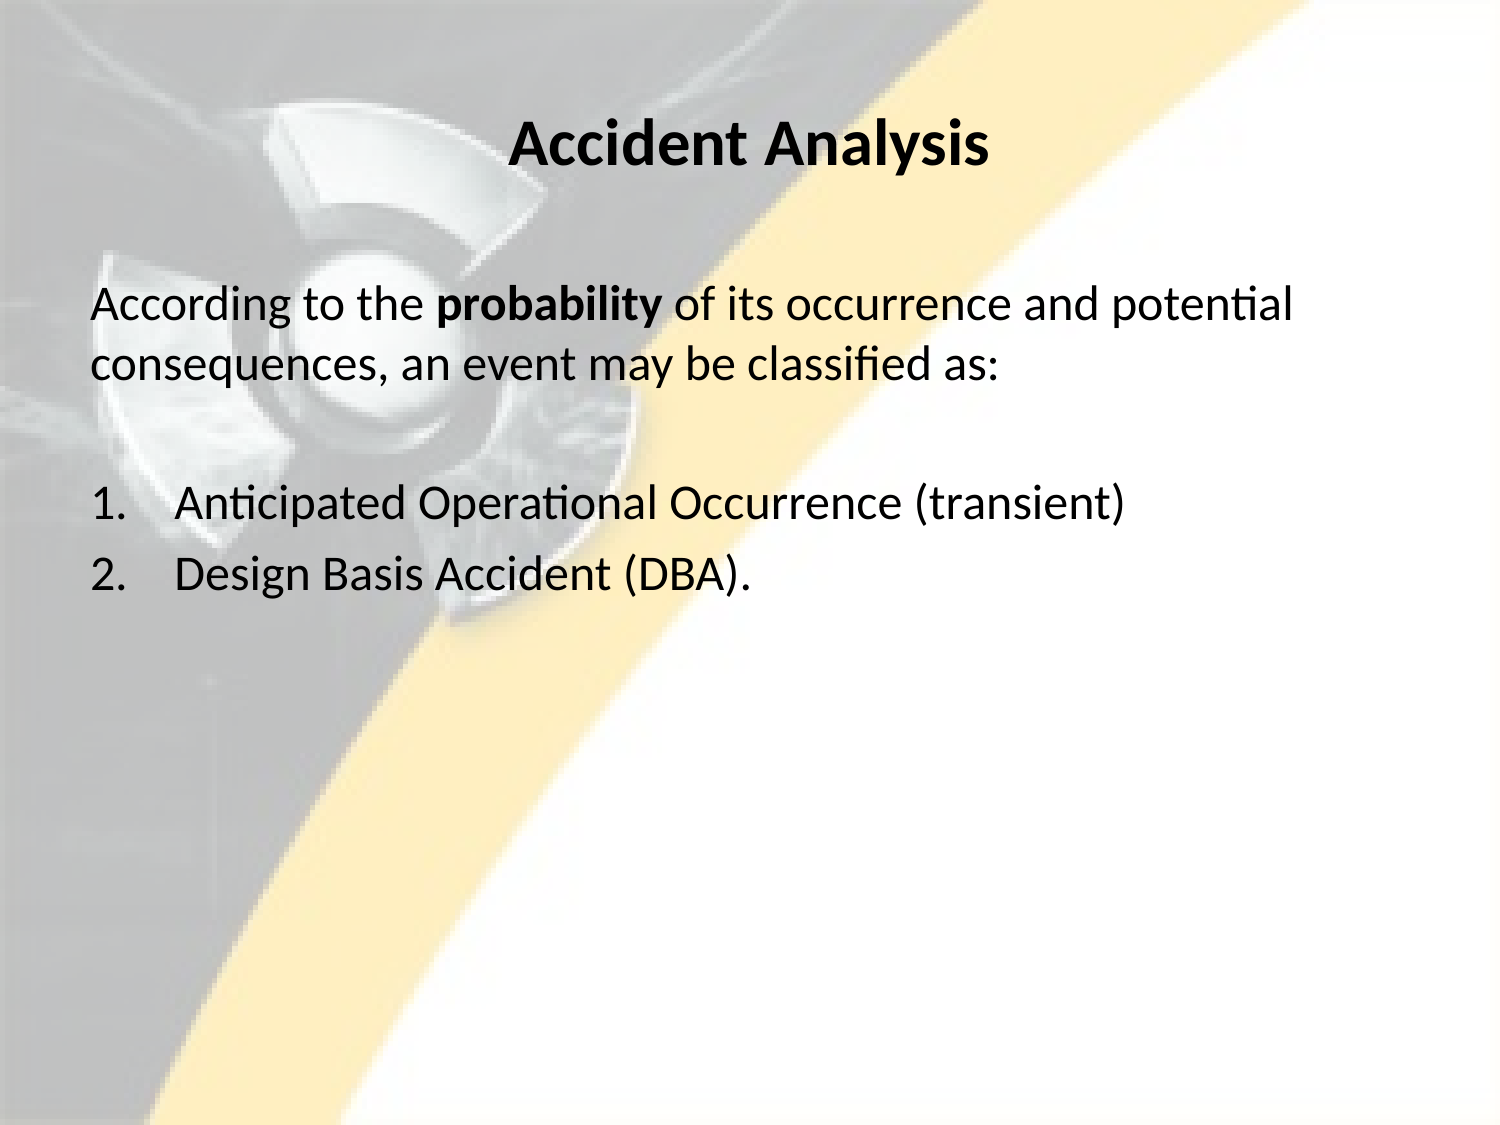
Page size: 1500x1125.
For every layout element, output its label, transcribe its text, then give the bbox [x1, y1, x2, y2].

title Accident Analysis [75, 45, 1425, 233]
list According to the probability of its occurrence and potential consequences, an event may be classified as: Anticipated Operational Occurrence (transient) Design Basis Accident (DBA). [75, 262, 1425, 1005]
